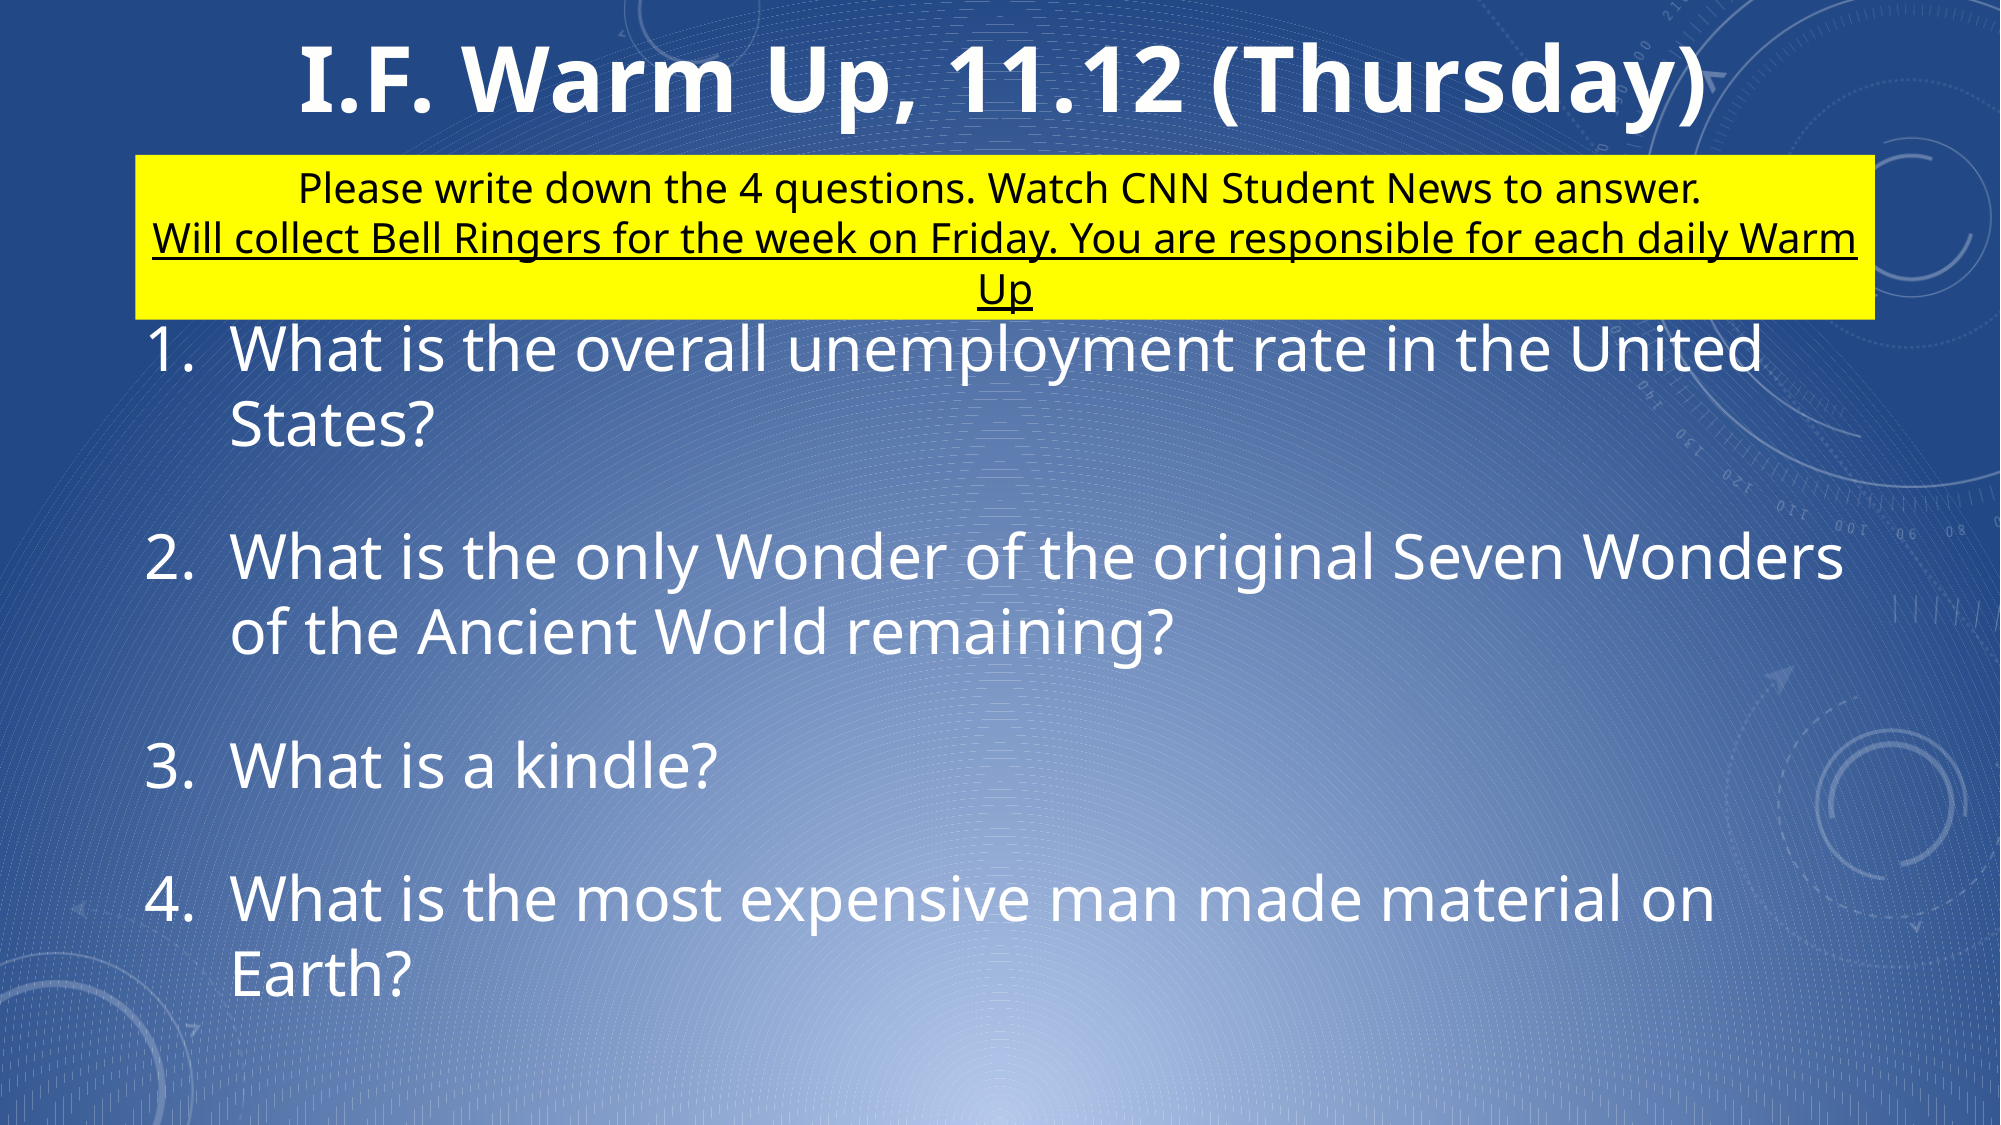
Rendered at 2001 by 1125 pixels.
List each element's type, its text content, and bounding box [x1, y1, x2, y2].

text_box Please write down the 4 questions. Watch CNN Student News to answer. Will collect Bell Ringers for the week on Friday. You are responsible for each daily Warm Up [135, 154, 1875, 301]
text_box What is the overall unemployment rate in the United States? What is the only Wonder of the original Seven Wonders of the Ancient World remaining? What is a kindle? What is the most expensive man made material on Earth? [67, 301, 1943, 1125]
text_box I.F. Warm Up, 11.12 (Thursday) [135, 13, 1875, 139]
picture [0, 0, 2000, 1125]
